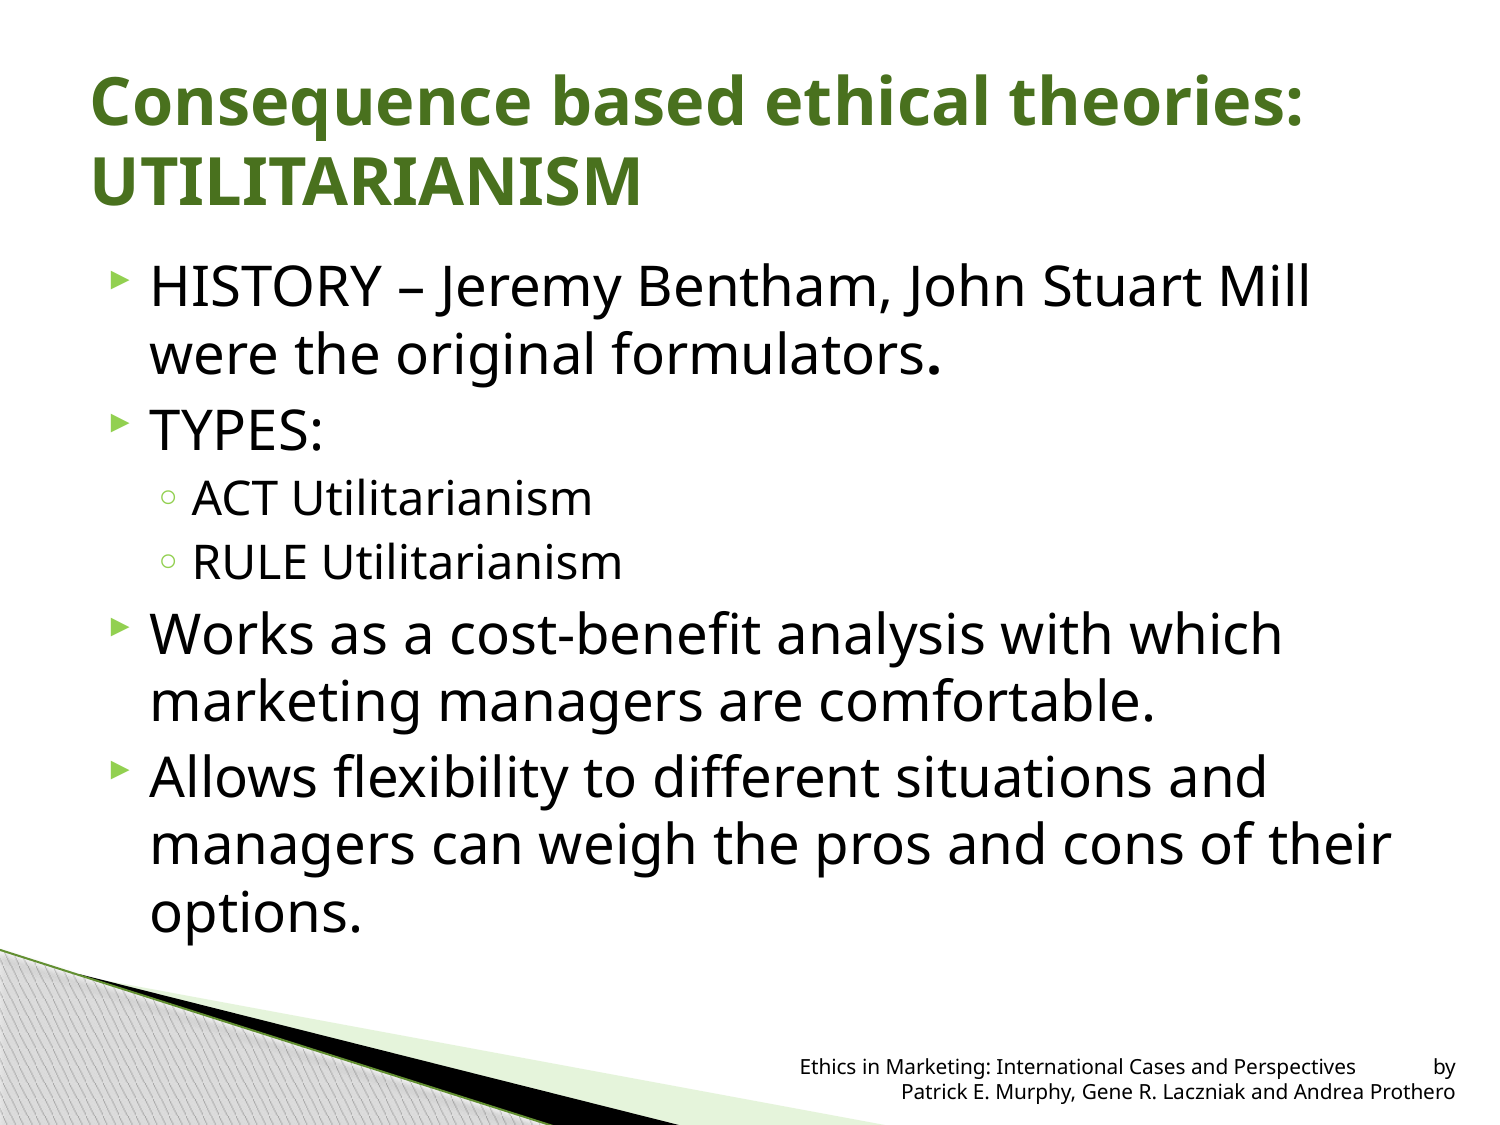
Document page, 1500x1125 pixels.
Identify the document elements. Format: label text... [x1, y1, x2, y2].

list HISTORY – Jeremy Bentham, John Stuart Mill were the original formulators. TYPES: ACT Utilitarianism RULE Utilitarianism Works as a cost-benefit analysis with which marketing managers are comfortable. Allows flexibility to different situations and managers can weigh the pros and cons of their options. [75, 243, 1425, 986]
title Consequence based ethical theories: UTILITARIANISM [75, 45, 1425, 233]
footer Ethics in Marketing: International Cases and Perspectives by Patrick E. Murphy, Gene R. Laczniak and Andrea Prothero [718, 1051, 1471, 1112]
